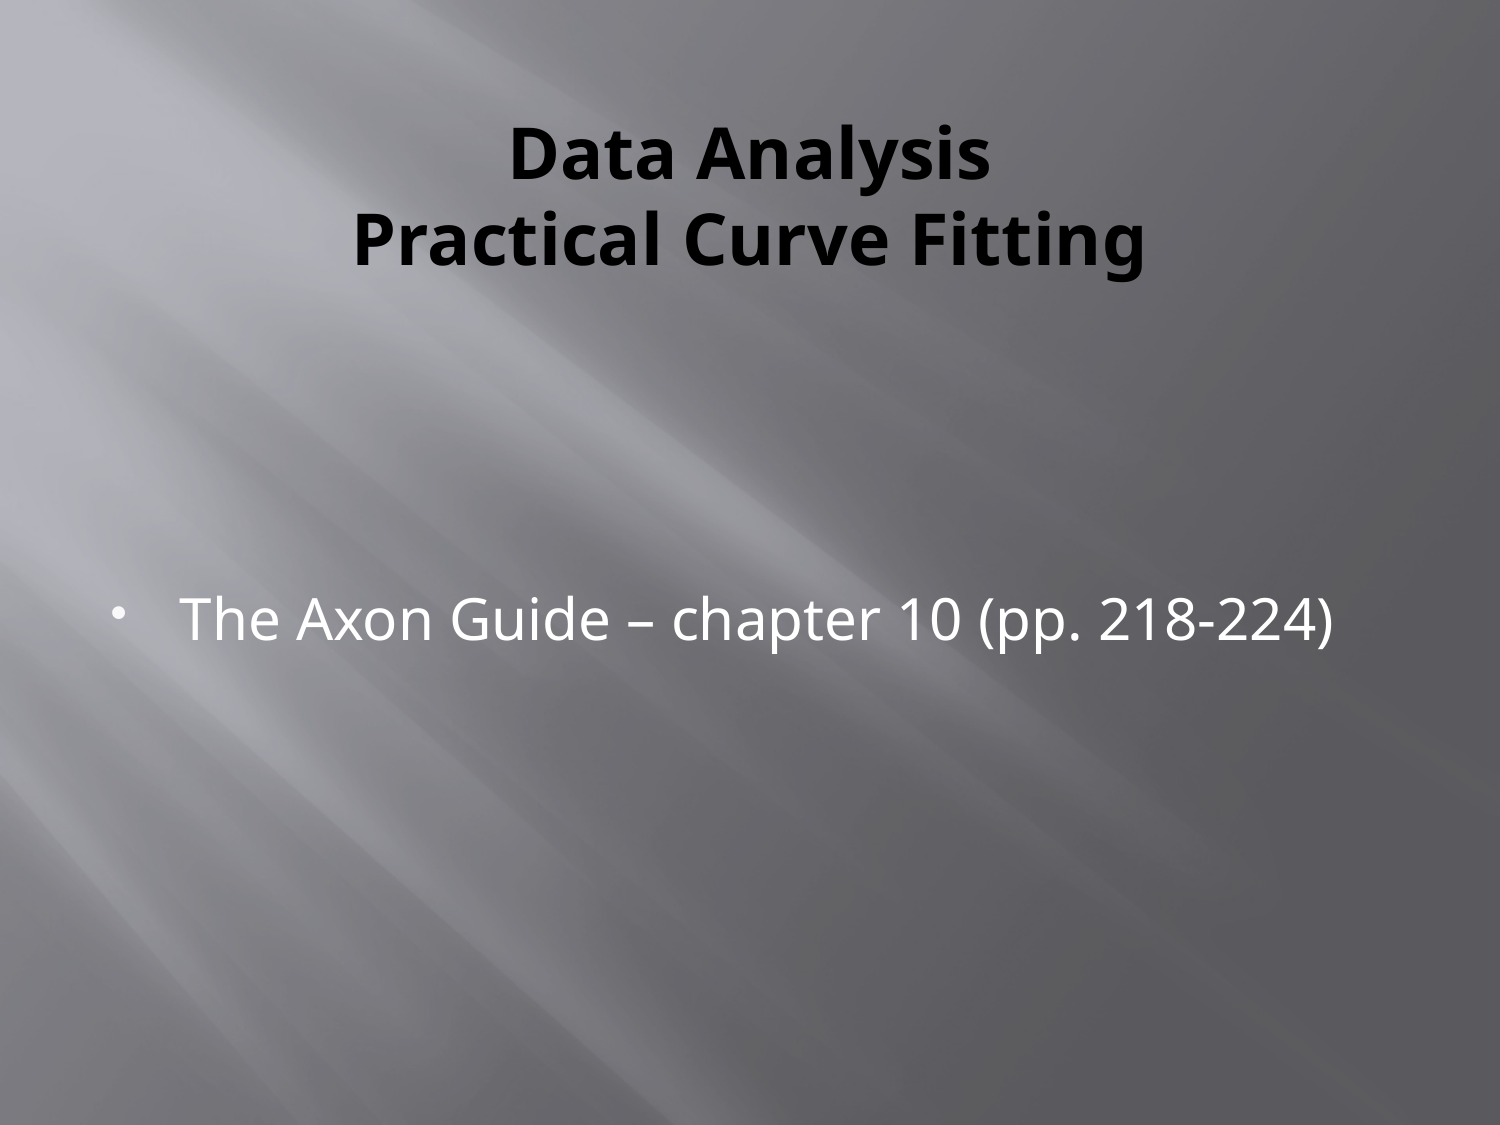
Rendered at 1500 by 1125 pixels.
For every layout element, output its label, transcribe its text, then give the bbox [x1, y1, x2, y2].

list The Axon Guide – chapter 10 (pp. 218-224) [75, 575, 1425, 1035]
title Data Analysis Practical Curve Fitting [75, 99, 1425, 288]
